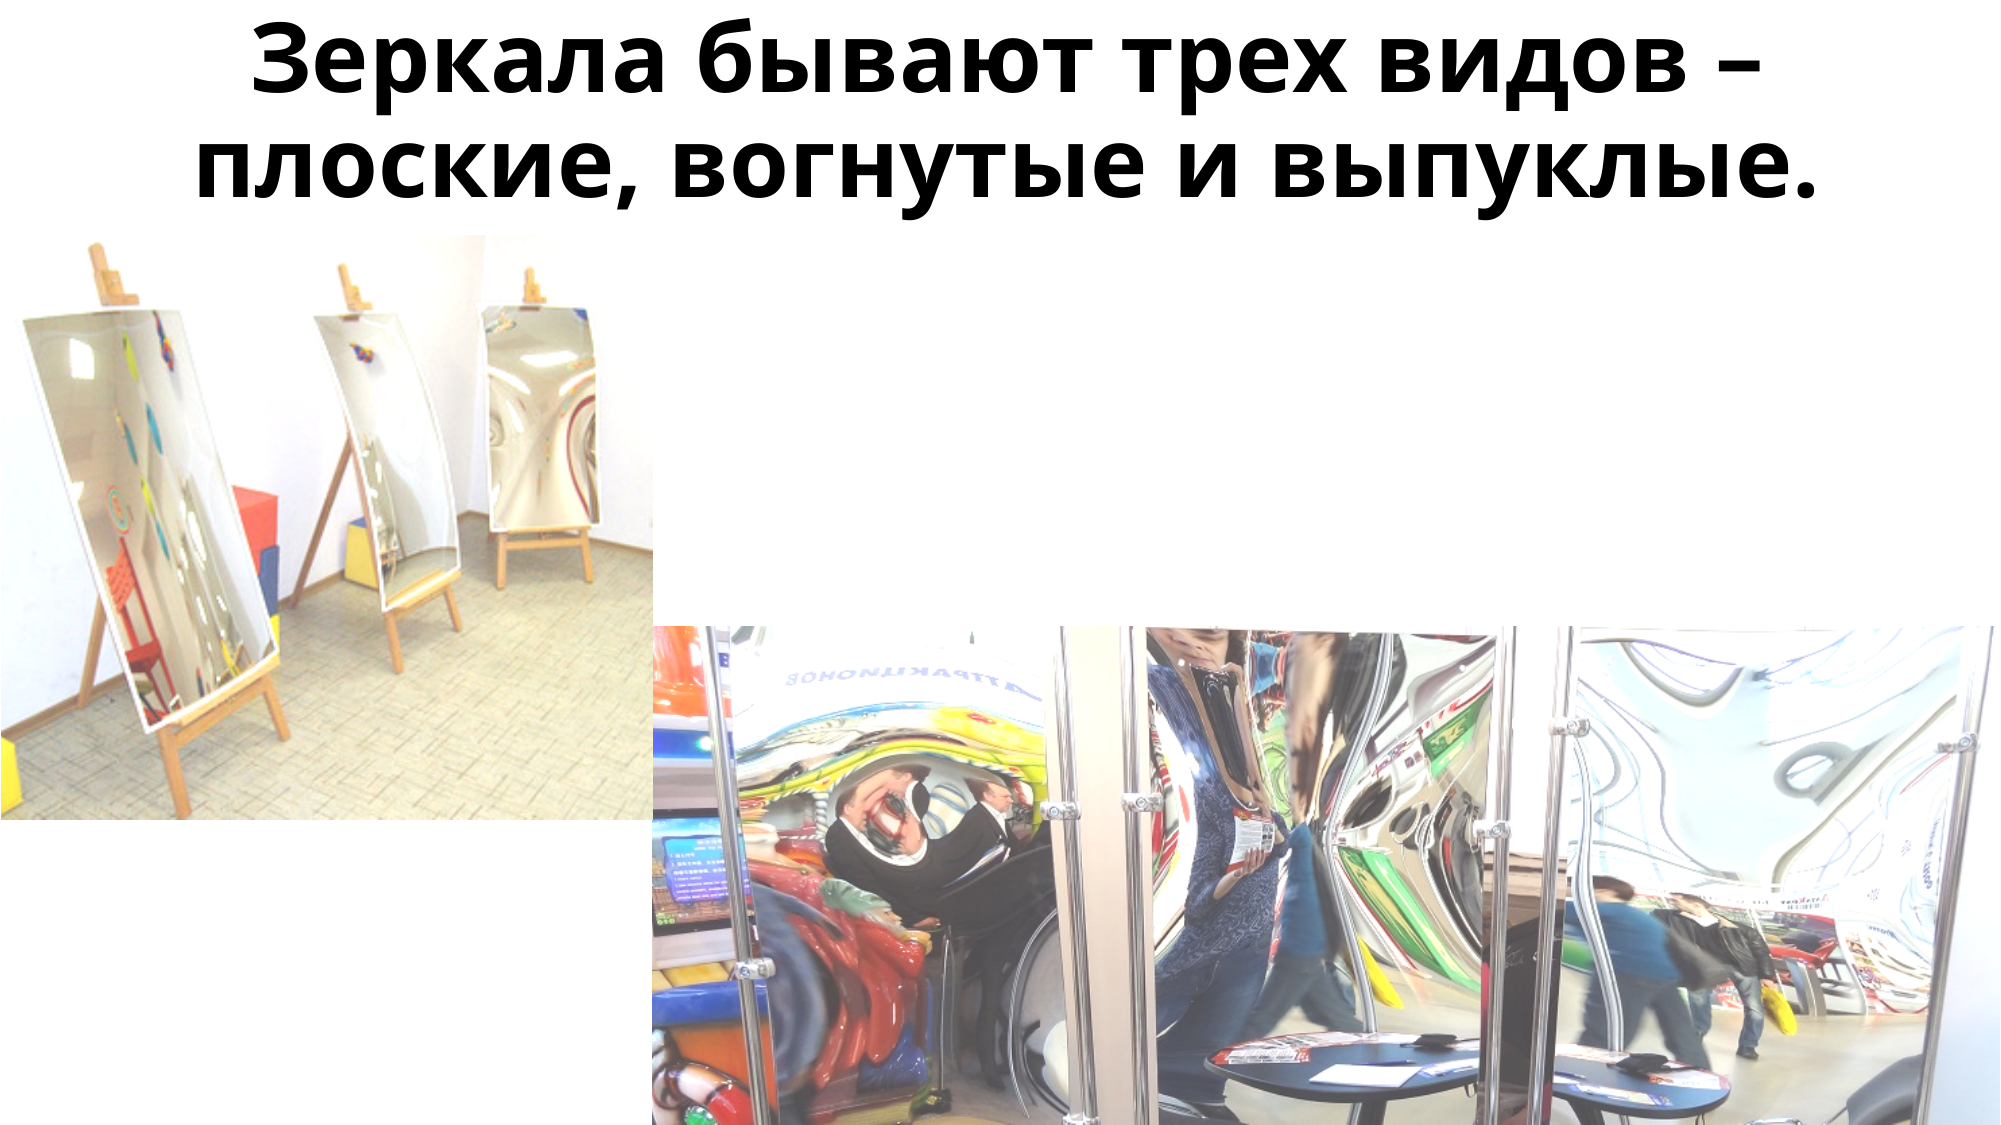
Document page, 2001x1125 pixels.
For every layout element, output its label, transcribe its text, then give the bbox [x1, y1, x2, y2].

picture [3, 237, 2000, 1125]
title Зерка­ла бывают трех видов – плоские, вогнутые и выпуклые. [40, 0, 1974, 344]
